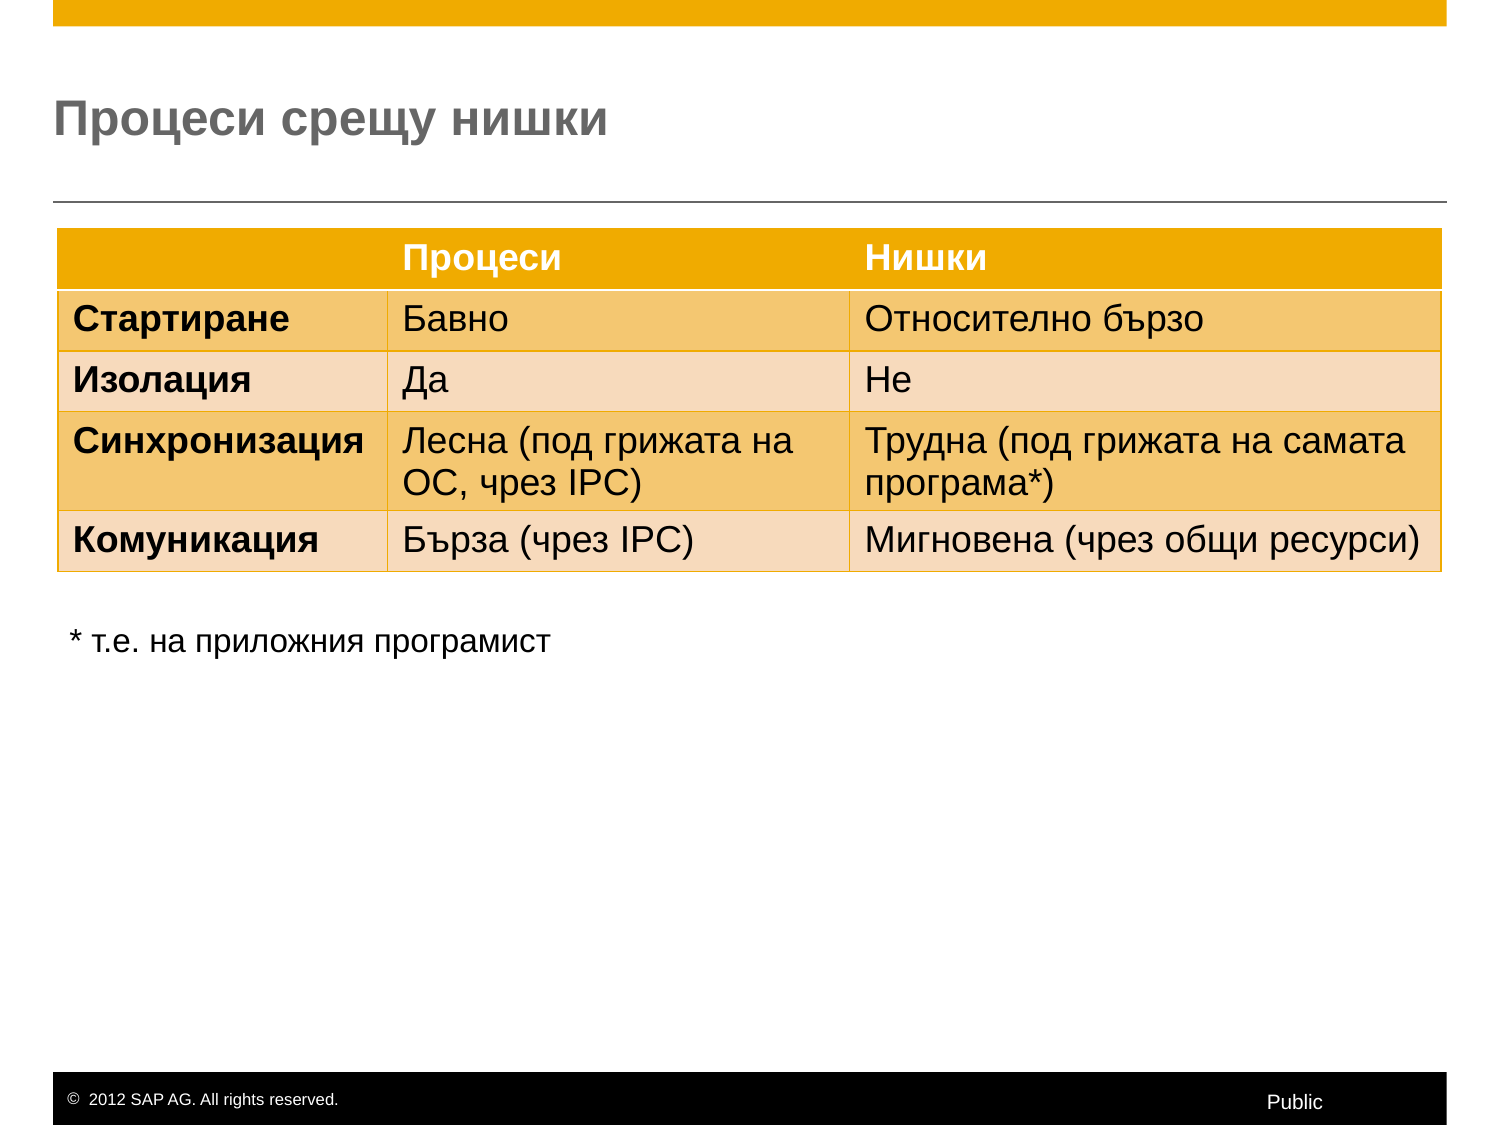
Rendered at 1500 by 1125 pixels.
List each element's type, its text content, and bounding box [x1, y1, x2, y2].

table_cell Стартиране [59, 291, 387, 350]
title Процеси срещу нишки [53, 53, 1447, 178]
table_cell Лесна (под грижата на ОС, чрез IPC) [388, 412, 849, 510]
table_cell Бърза (чрез IPC) [388, 511, 849, 571]
table_cell Комуникация [59, 511, 387, 571]
table_header [59, 230, 387, 289]
table_header Нишки [850, 230, 1440, 289]
table_cell Относително бързо [850, 291, 1440, 350]
table_cell Не [850, 352, 1440, 411]
table_cell Мигновена (чрез общи ресурси) [850, 511, 1440, 571]
table_cell Бавно [388, 291, 849, 350]
table_cell Синхронизация [59, 412, 387, 510]
table_cell Изолация [59, 352, 387, 411]
table_cell Трудна (под грижата на самата програма*) [850, 412, 1440, 510]
table_cell Да [388, 352, 849, 411]
table_header Процеси [388, 230, 849, 289]
text_box * т.е. на приложния програмист [69, 619, 552, 660]
